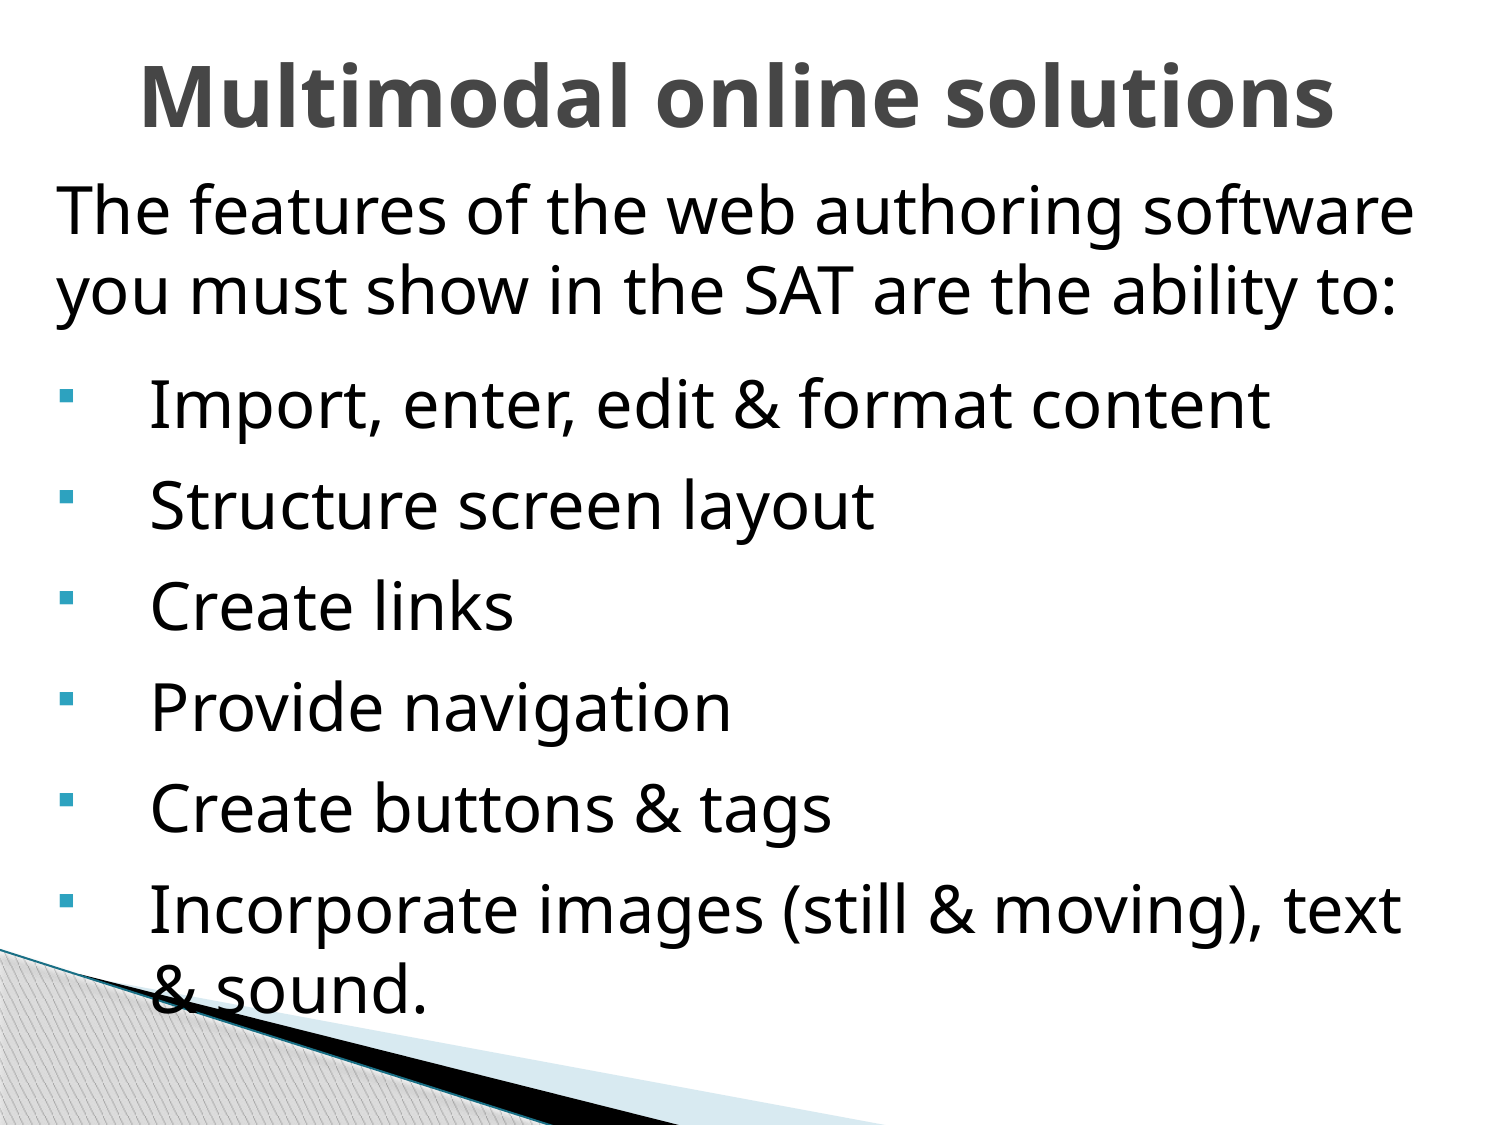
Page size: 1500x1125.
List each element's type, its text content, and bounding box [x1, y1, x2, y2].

list The features of the web authoring software you must show in the SAT are the ability to: Import, enter, edit & format content Structure screen layout Create links Provide navigation Create buttons & tags Incorporate images (still & moving), text & sound. [41, 160, 1447, 1047]
title Multimodal online solutions [100, 0, 1376, 188]
